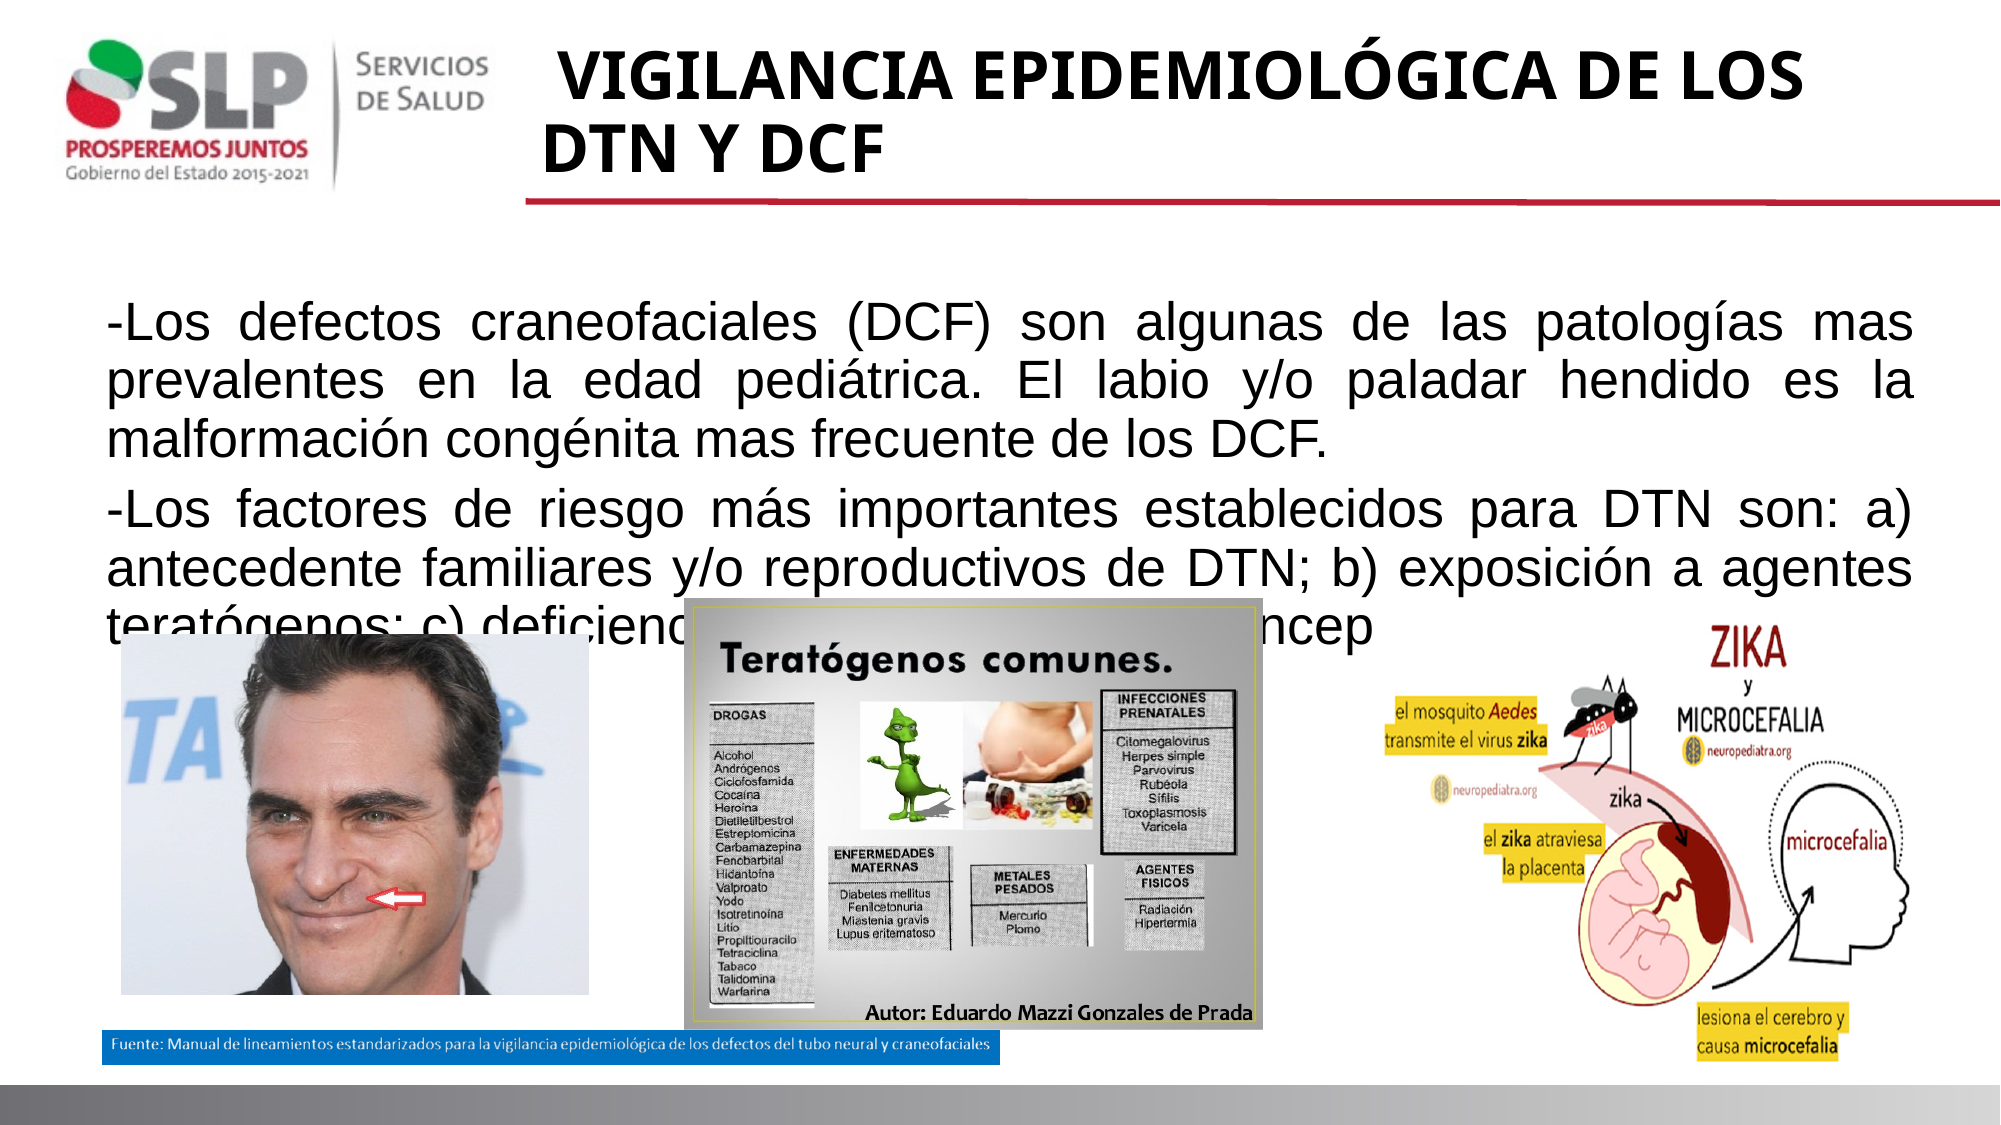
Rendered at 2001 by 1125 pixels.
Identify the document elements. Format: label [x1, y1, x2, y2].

picture [1374, 604, 1916, 1065]
text_box [0, 32, 2000, 1125]
picture [121, 634, 588, 995]
picture [101, 598, 1263, 1065]
